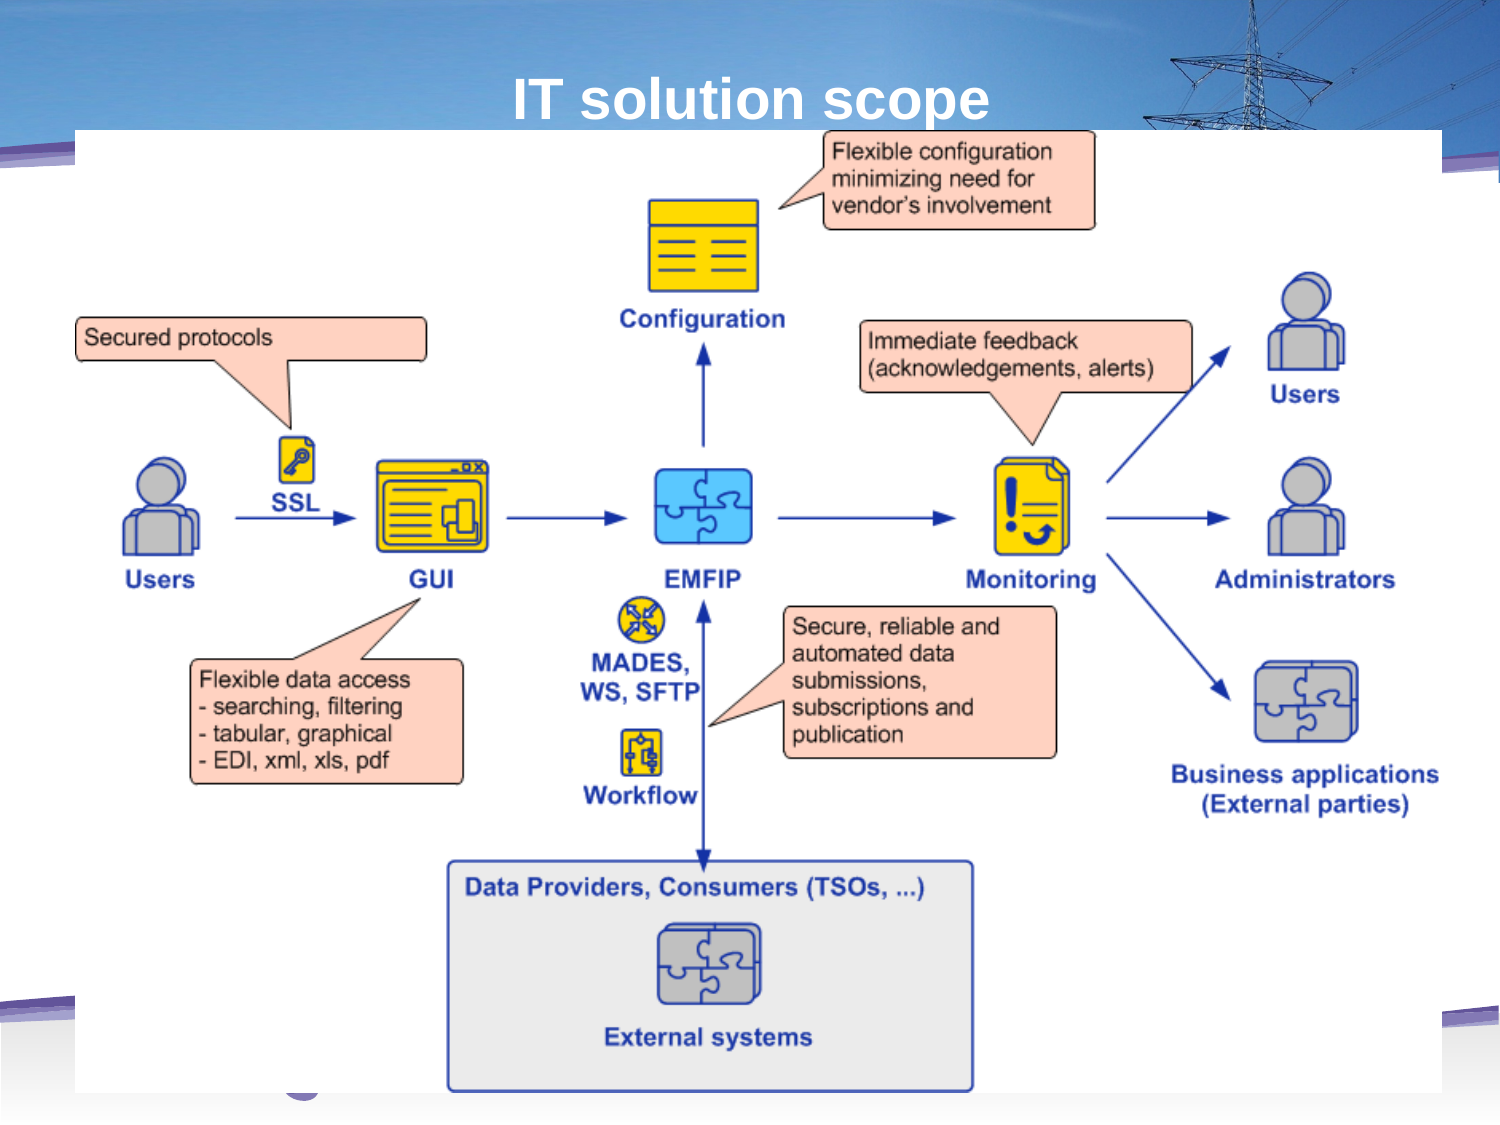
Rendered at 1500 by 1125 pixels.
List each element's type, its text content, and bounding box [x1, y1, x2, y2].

title IT solution scope [111, 0, 1392, 129]
picture [0, 0, 1500, 1093]
